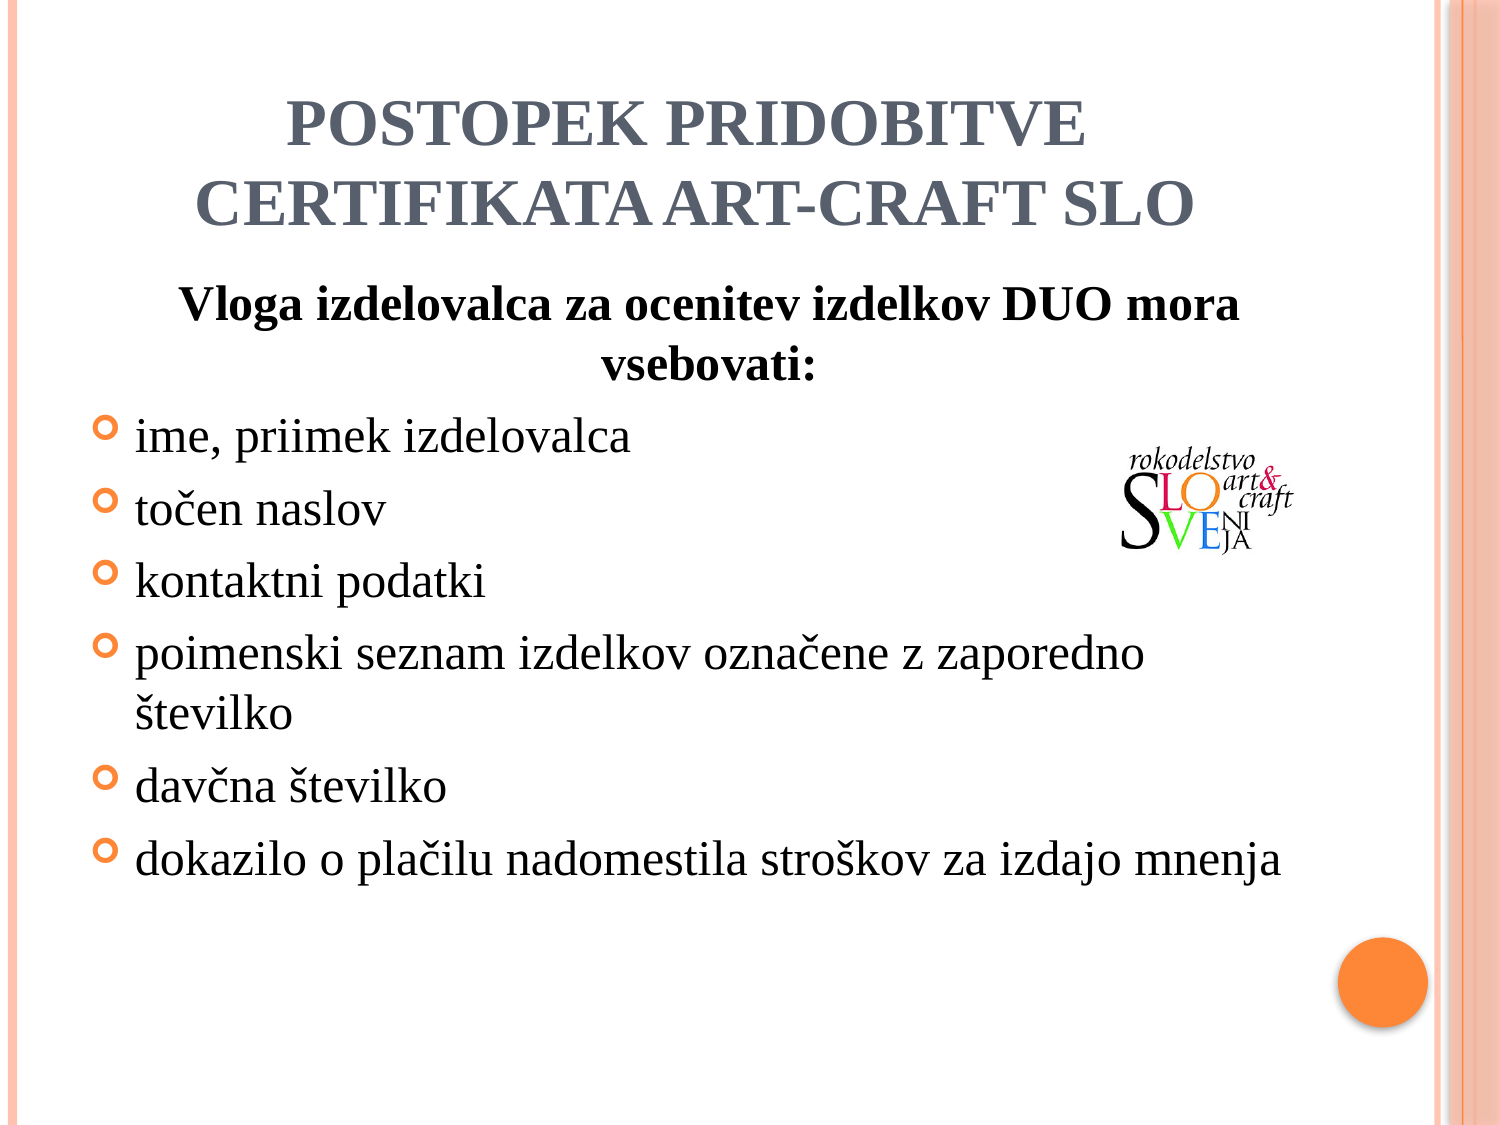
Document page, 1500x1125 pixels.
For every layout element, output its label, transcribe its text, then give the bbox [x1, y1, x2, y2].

list Vloga izdelovalca za ocenitev izdelkov DUO mora vsebovati: ime, priimek izdelovalca točen naslov kontaktni podatki poimenski seznam izdelkov označene z zaporedno številko davčna številko dokazilo o plačilu nadomestila stroškov za izdajo mnenja [75, 262, 1300, 1062]
title Postopek pridobitve certifikata Art-Craft SLO [75, 45, 1300, 262]
picture [1103, 431, 1310, 568]
